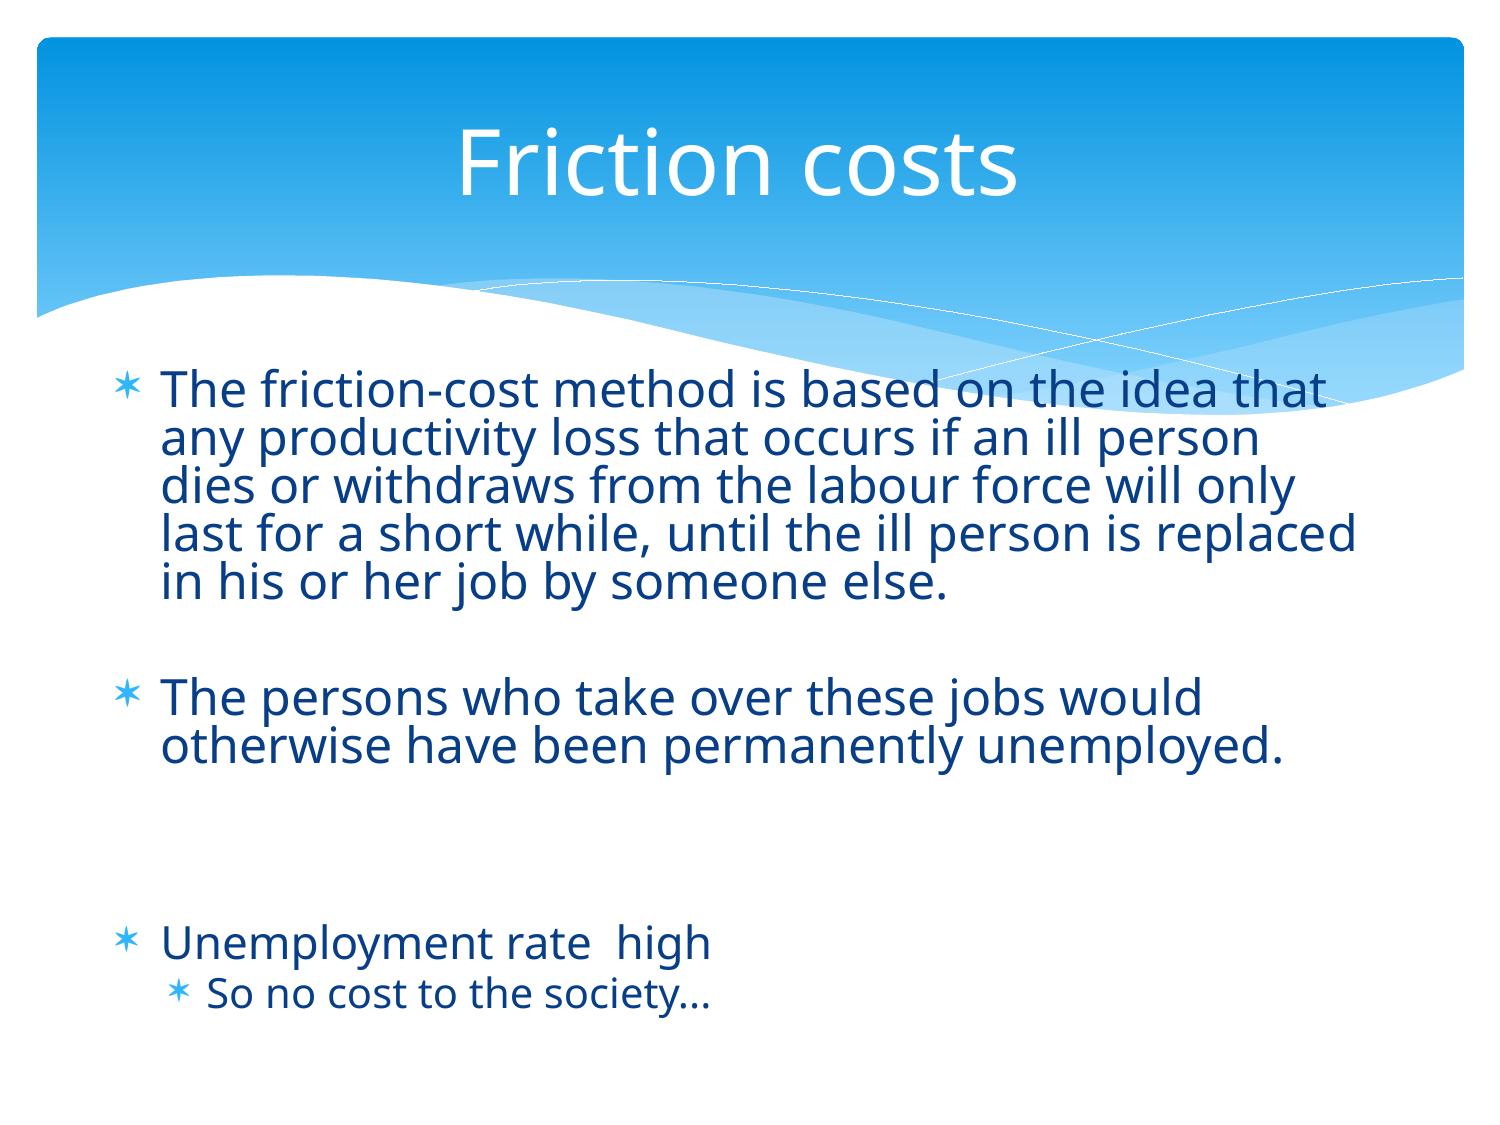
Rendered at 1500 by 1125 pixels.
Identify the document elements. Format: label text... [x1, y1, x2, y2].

list The friction-cost method is based on the idea that any productivity loss that occurs if an ill person dies or withdraws from the labour force will only last for a short while, until the ill person is replaced in his or her job by someone else. The persons who take over these jobs would otherwise have been permanently unemployed. Unemployment rate high So no cost to the society... [100, 361, 1376, 1037]
title Friction costs [75, 55, 1425, 261]
